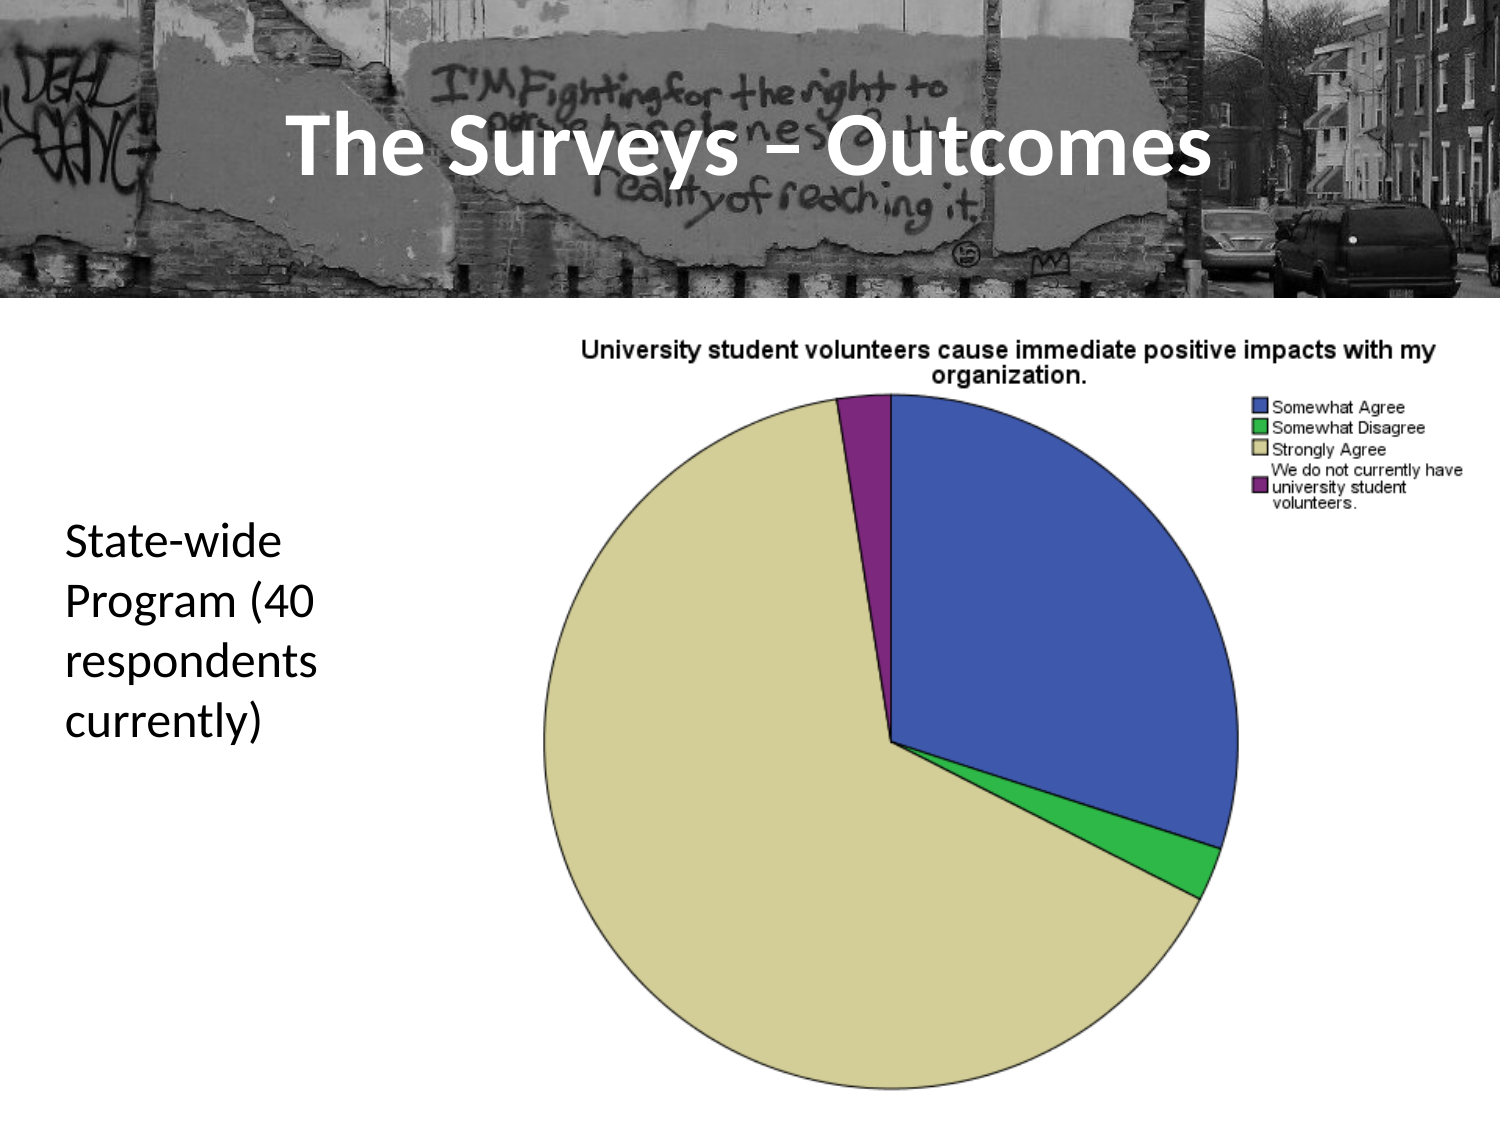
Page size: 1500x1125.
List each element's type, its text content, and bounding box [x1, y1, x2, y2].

picture [0, 0, 1500, 299]
picture [516, 312, 1500, 1101]
text_box State-wide Program (40 respondents currently) [49, 499, 363, 755]
